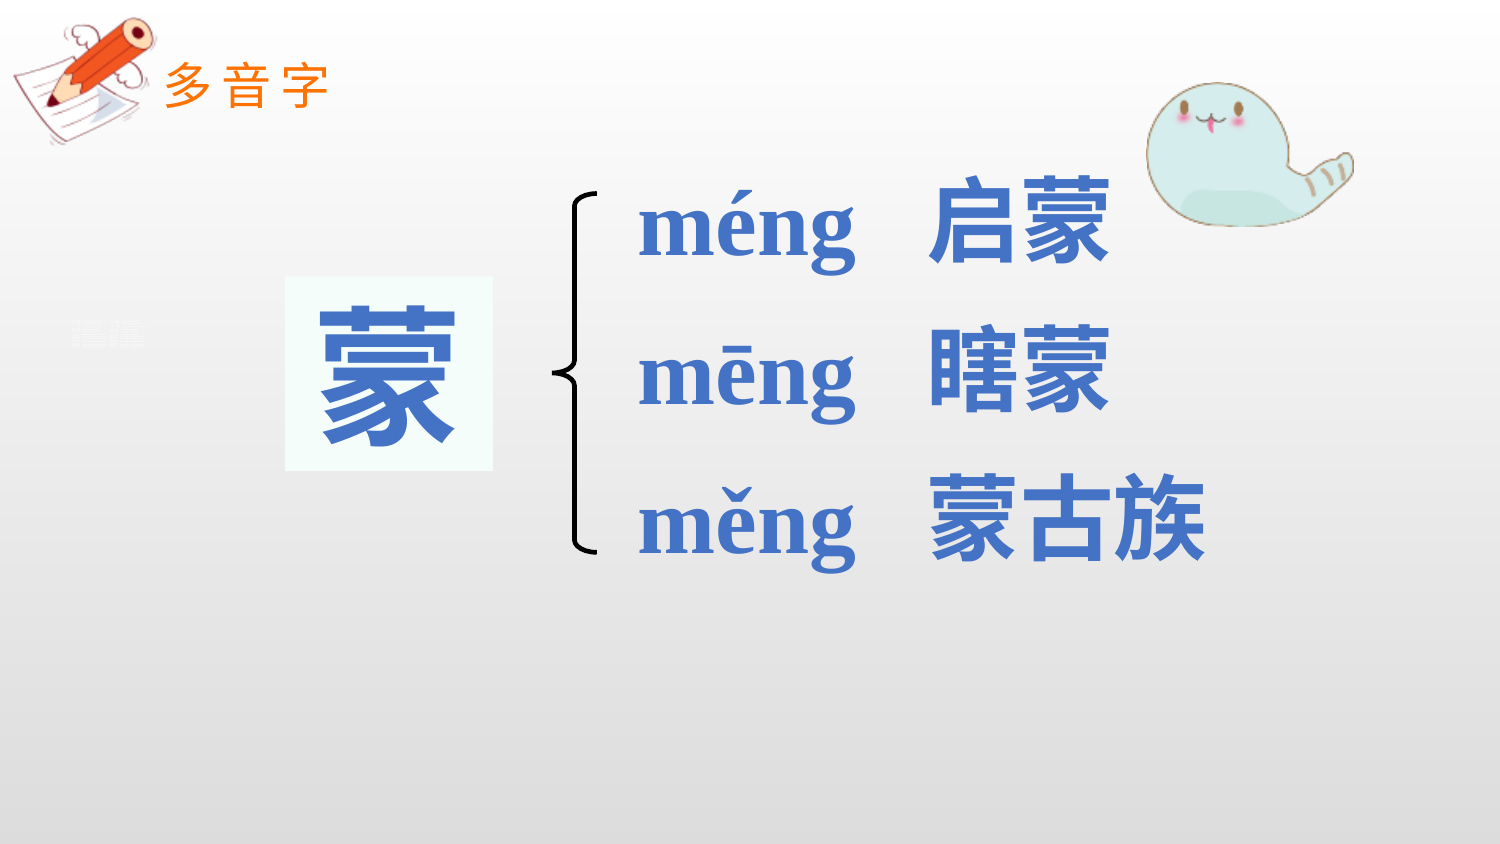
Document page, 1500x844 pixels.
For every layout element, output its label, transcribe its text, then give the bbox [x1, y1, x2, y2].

text_box měng 蒙古族 [626, 453, 1279, 578]
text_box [6, 0, 354, 164]
picture [1146, 82, 1354, 227]
text_box méng 启蒙 [626, 156, 1279, 280]
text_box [284, 193, 597, 553]
text_box mēng 瞎蒙 [626, 305, 1279, 429]
